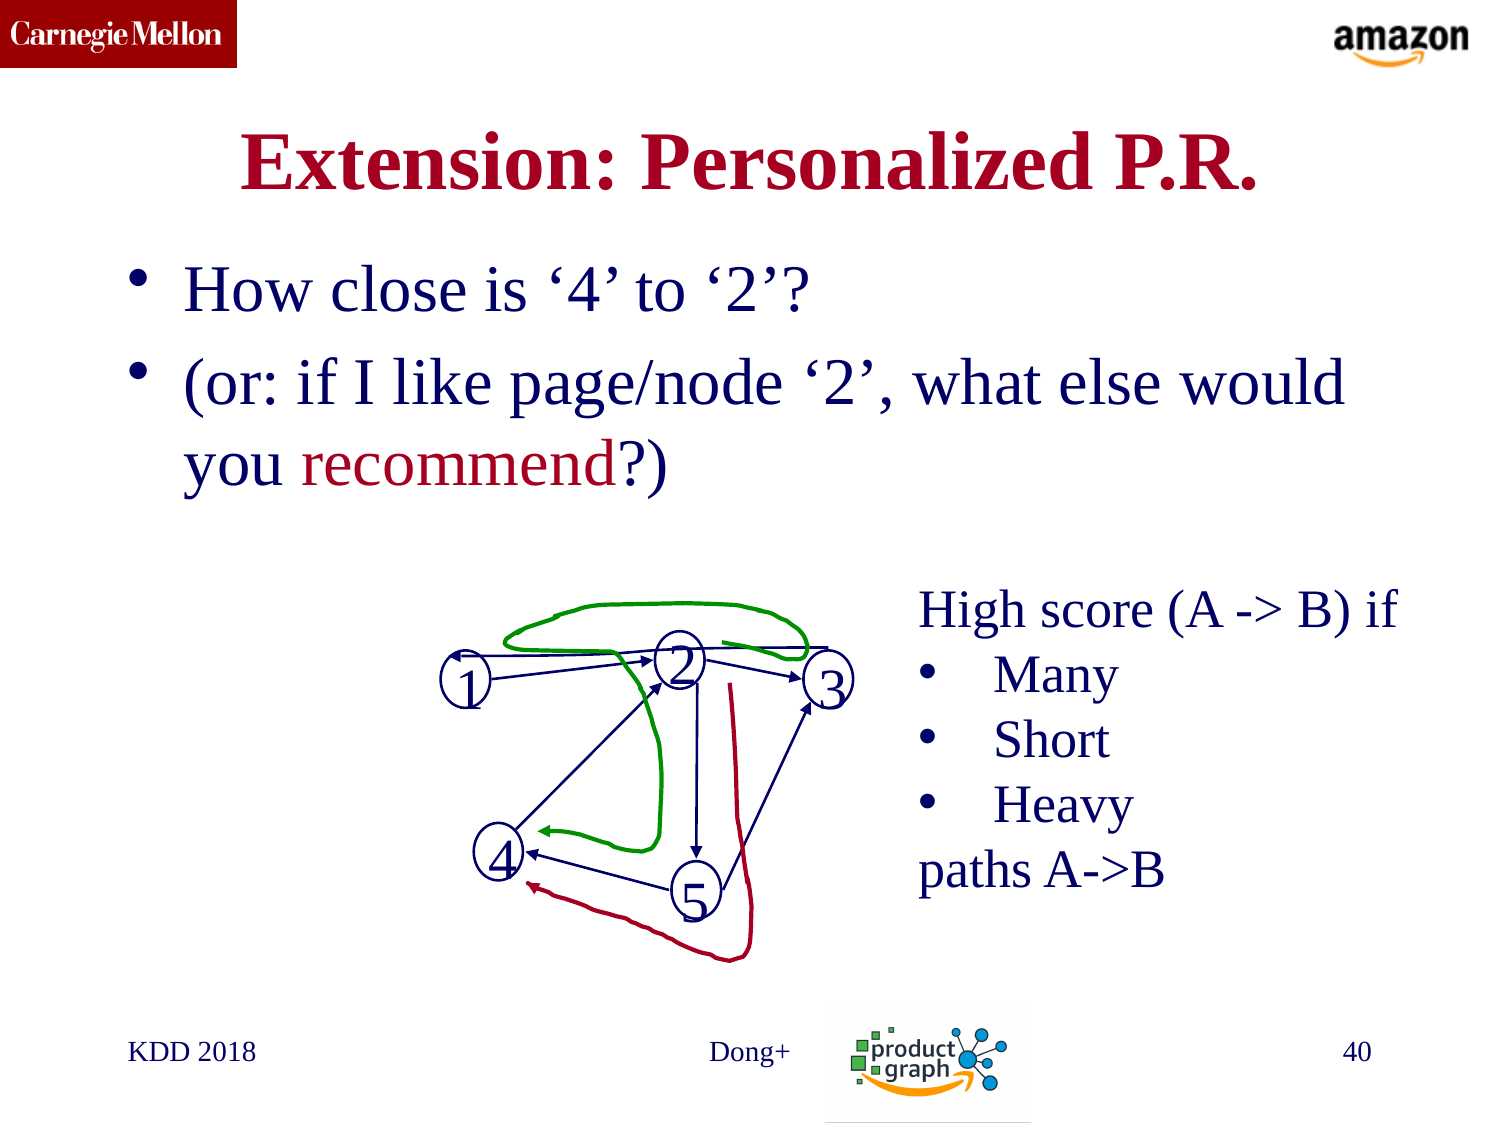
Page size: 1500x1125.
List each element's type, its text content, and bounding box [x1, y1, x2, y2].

picture [1322, 4, 1484, 88]
footer Dong+ [512, 1024, 988, 1101]
text_box High score (A -> B) if Many Short Heavy paths A->B [903, 566, 1478, 906]
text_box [440, 618, 863, 942]
text_box [693, 950, 748, 961]
picture [0, 0, 237, 68]
text_box [554, 603, 779, 617]
title Extension: Personalized P.R. [112, 99, 1388, 213]
slide_number KDD 2018 [112, 1024, 426, 1101]
list How close is ‘4’ to ‘2’? (or: if I like page/node ‘2’, what else would you recommend?) [112, 237, 1388, 1001]
slide_number 40 [1074, 1024, 1388, 1101]
